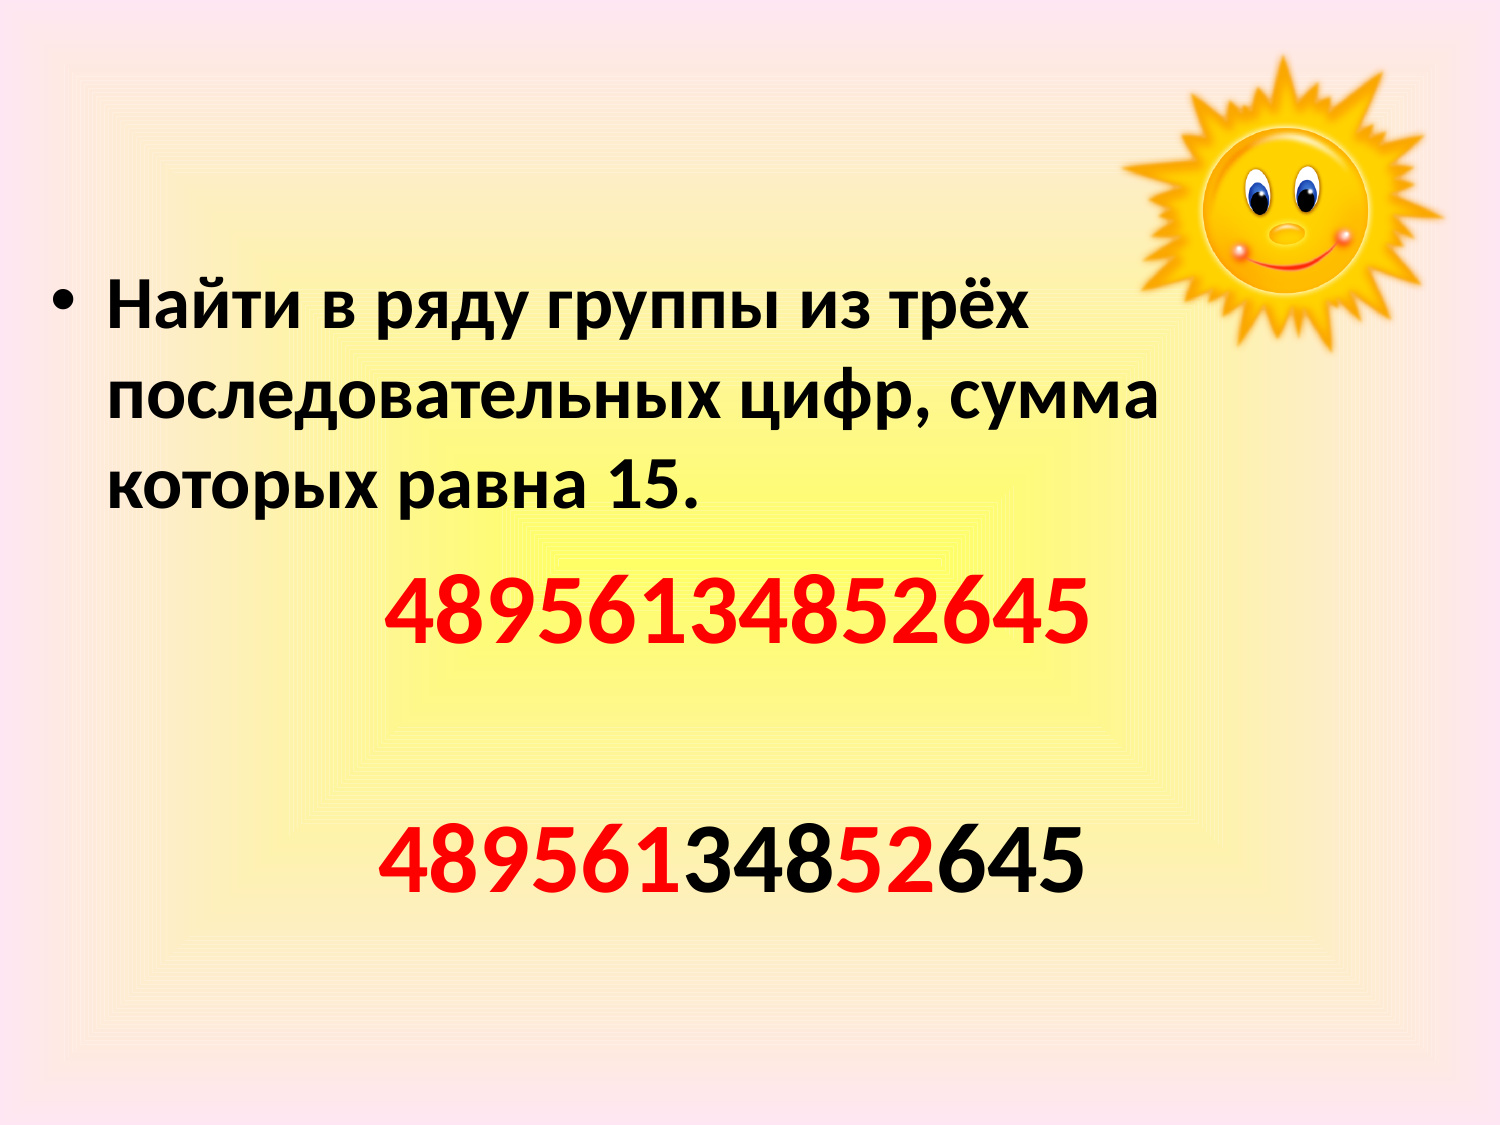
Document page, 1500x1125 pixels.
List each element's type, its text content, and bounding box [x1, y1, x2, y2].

picture [1113, 46, 1454, 387]
text_box 48956134852645 [58, 785, 1409, 950]
list Найти в ряду группы из трёх последовательных цифр, сумма которых равна 15. 48956134852645 [35, 246, 1415, 989]
